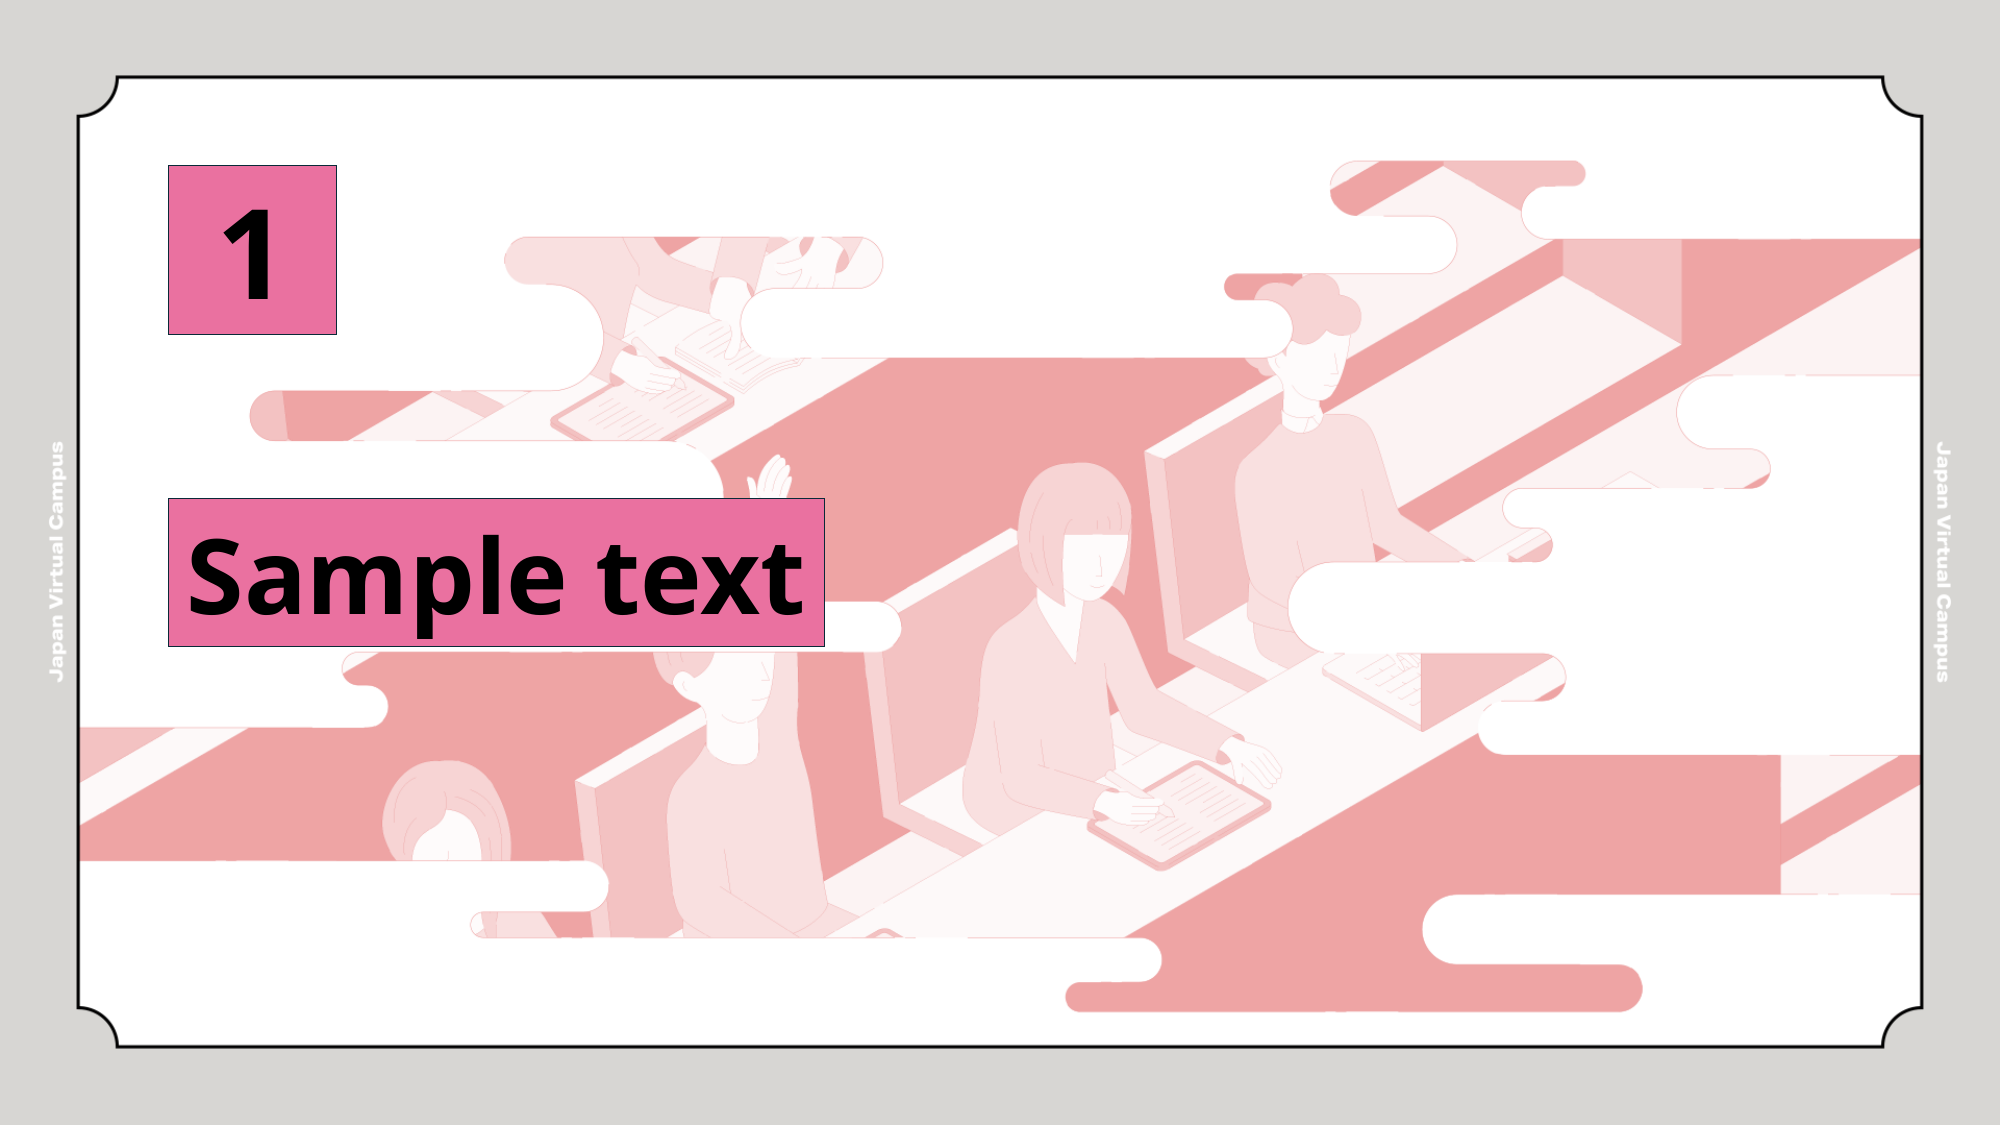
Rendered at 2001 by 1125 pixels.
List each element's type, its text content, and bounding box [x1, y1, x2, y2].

text_box Sample text [167, 497, 826, 648]
text_box 1 [167, 164, 338, 336]
picture [0, 0, 2000, 1125]
